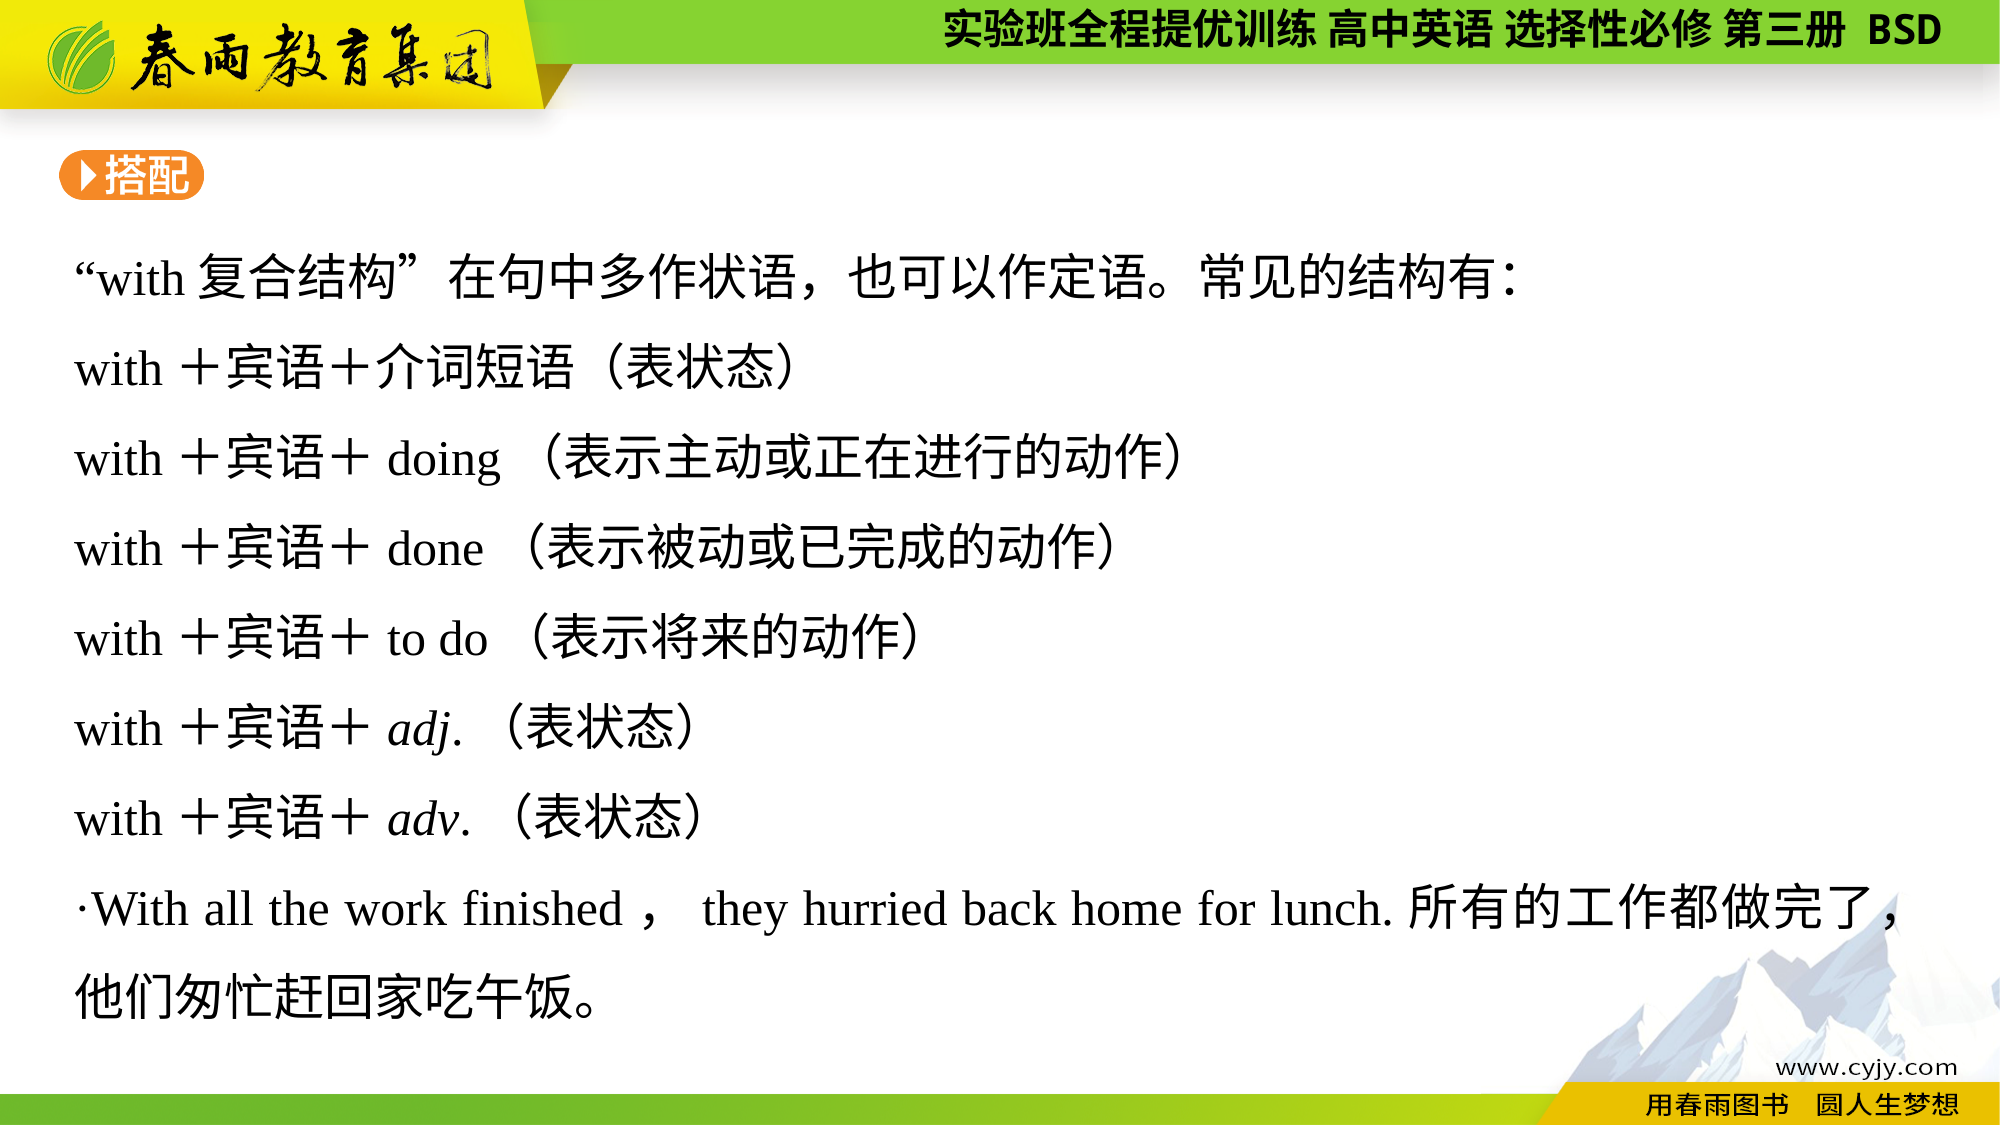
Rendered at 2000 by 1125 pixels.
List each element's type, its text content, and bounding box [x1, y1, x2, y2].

picture [0, 0, 2000, 1125]
list “with复合结构”在句中多作状语，也可以作定语。常见的结构有： with＋宾语＋介词短语（表状态） with＋宾语＋doing（表示主动或正在进行的动作） with＋宾语＋done（表示被动或已完成的动作） with＋宾语＋to do（表示将来的动作） with＋宾语＋adj.（表状态） with＋宾语＋adv.（表状态） ·With all the work finished，they hurried back home for lunch.所有的工作都做完了，他们匆忙赶回家吃午饭。 [59, 208, 1944, 1030]
